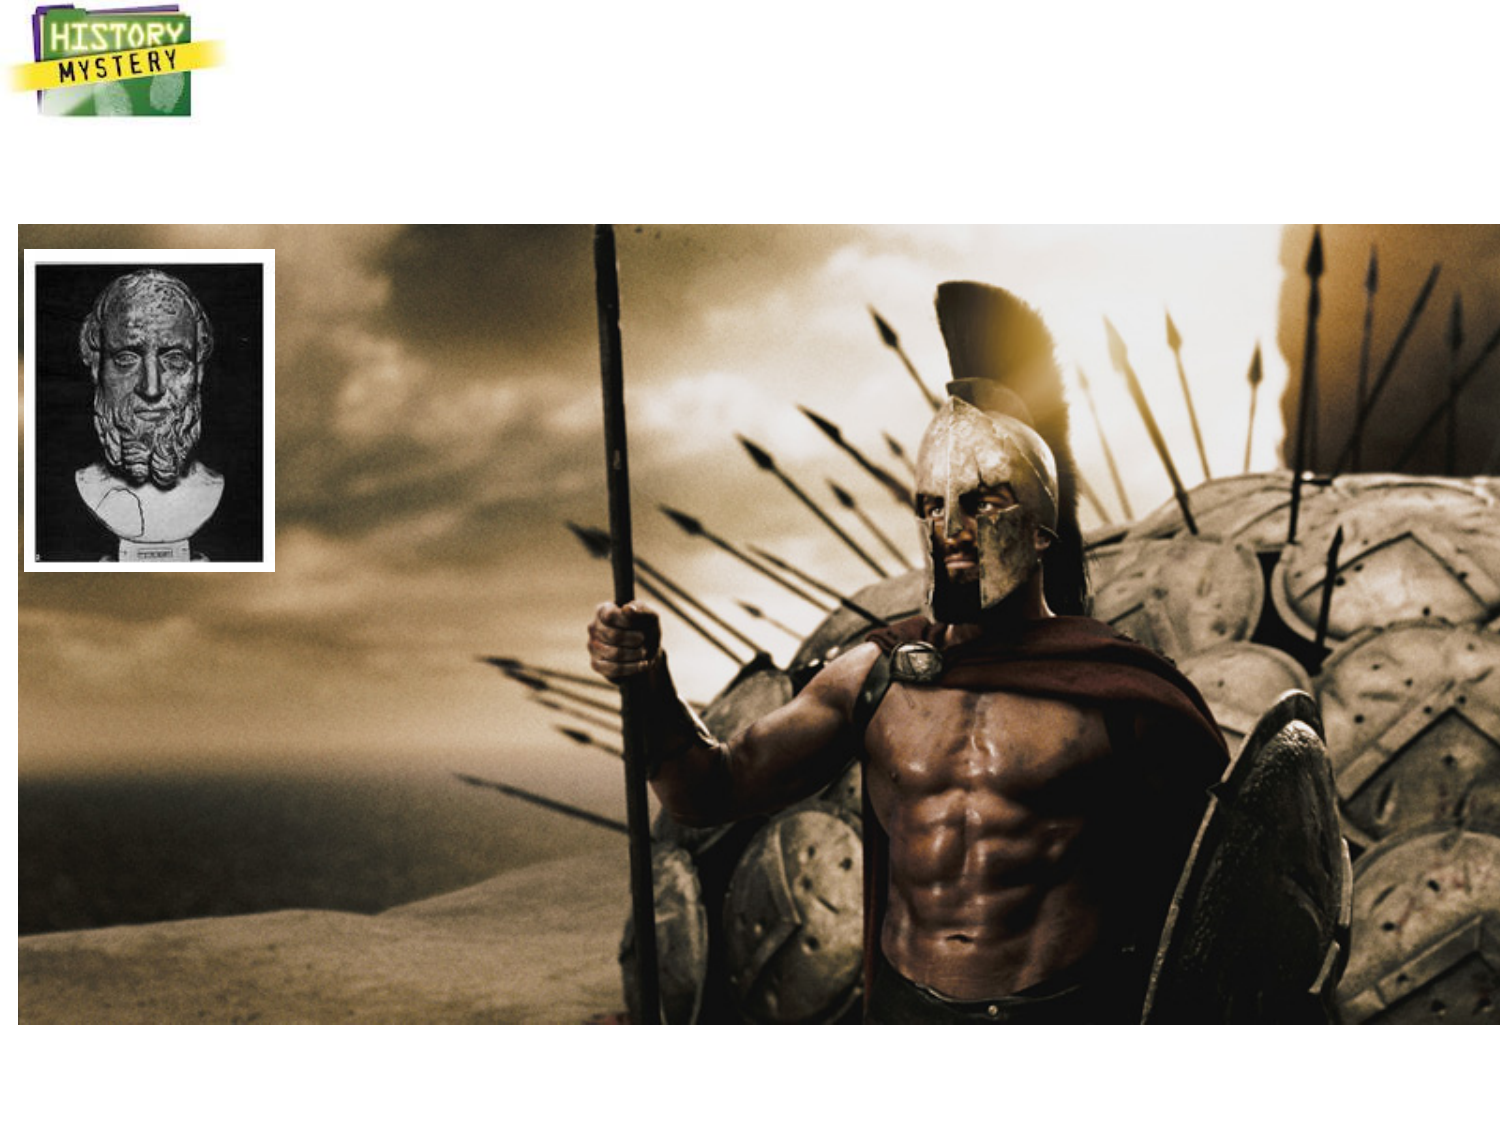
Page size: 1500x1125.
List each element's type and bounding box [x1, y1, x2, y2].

picture [0, 0, 235, 138]
picture [18, 224, 1500, 1026]
